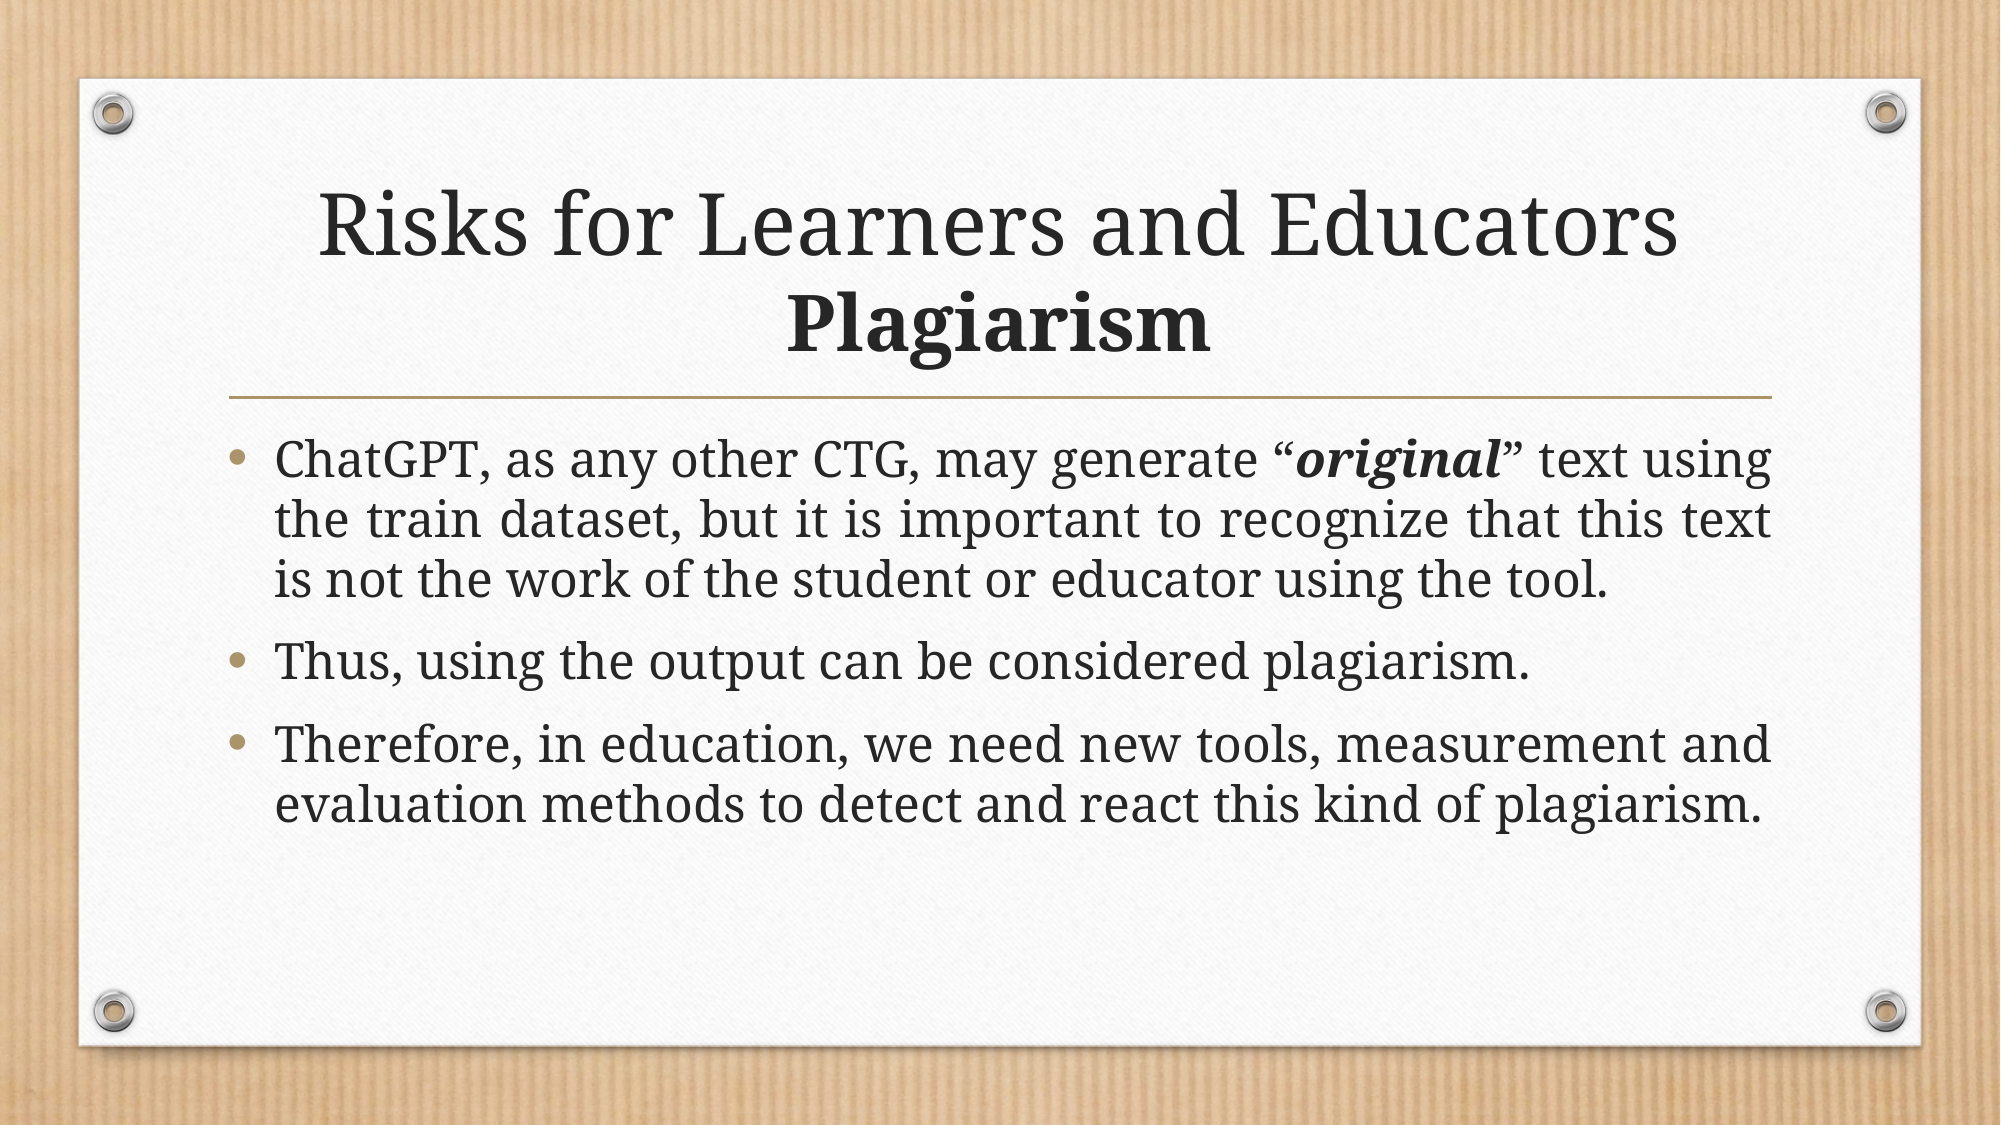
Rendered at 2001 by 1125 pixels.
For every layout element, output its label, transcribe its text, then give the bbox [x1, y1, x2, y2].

picture [0, 0, 2001, 1125]
title Risks for Learners and Educators Plagiarism [212, 161, 1788, 375]
list ChatGPT, as any other CTG, may generate “original” text using the train dataset, but it is important to recognize that this text is not the work of the student or educator using the tool. Thus, using the output can be considered plagiarism. Therefore, in education, we need new tools, measurement and evaluation methods to detect and react this kind of plagiarism. [212, 419, 1788, 964]
